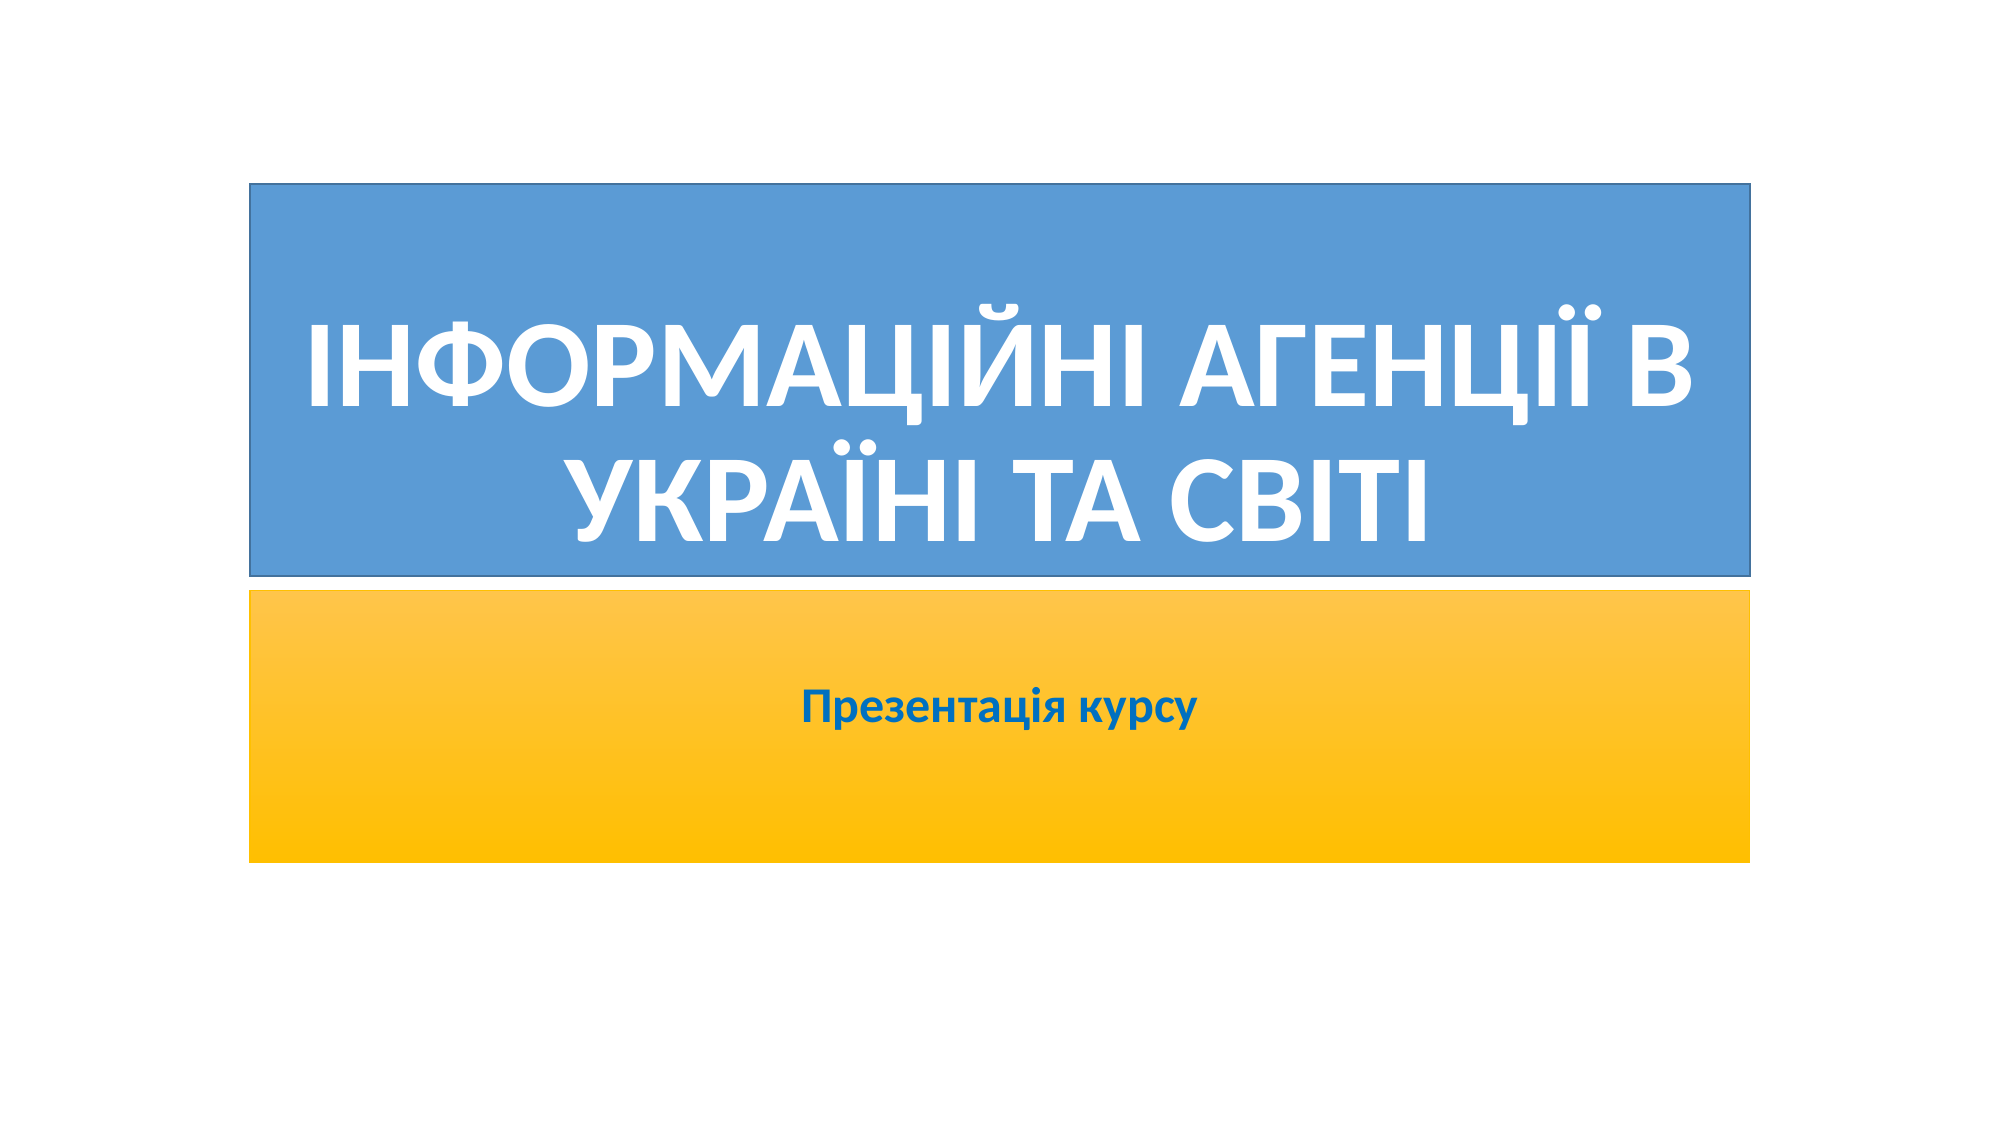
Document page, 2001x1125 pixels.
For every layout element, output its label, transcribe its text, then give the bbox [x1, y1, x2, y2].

subtitle Презентація курсу [249, 590, 1750, 863]
title ІНФОРМАЦІЙНІ АГЕНЦІЇ В УКРАЇНІ ТА СВІТІ [249, 183, 1751, 577]
